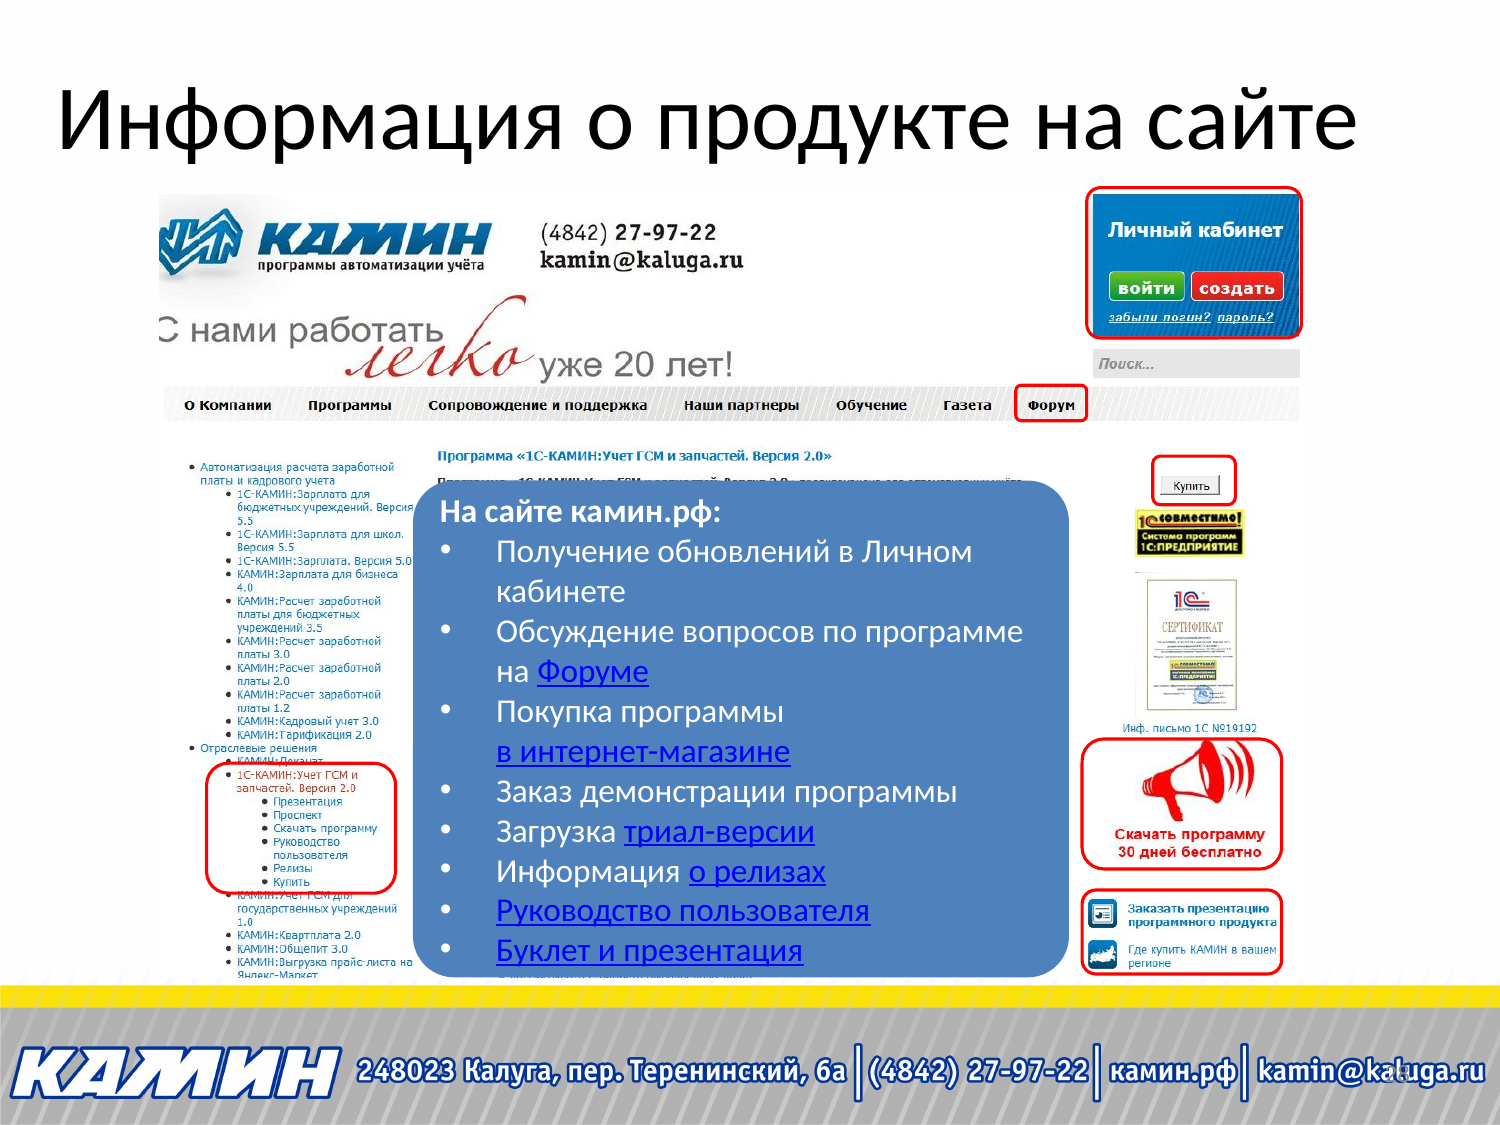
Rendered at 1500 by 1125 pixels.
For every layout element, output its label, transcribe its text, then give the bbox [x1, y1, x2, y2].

slide_number 28 [1074, 1042, 1425, 1103]
title Информация о продукте на сайте [41, 19, 1392, 207]
picture [0, 0, 1500, 1125]
